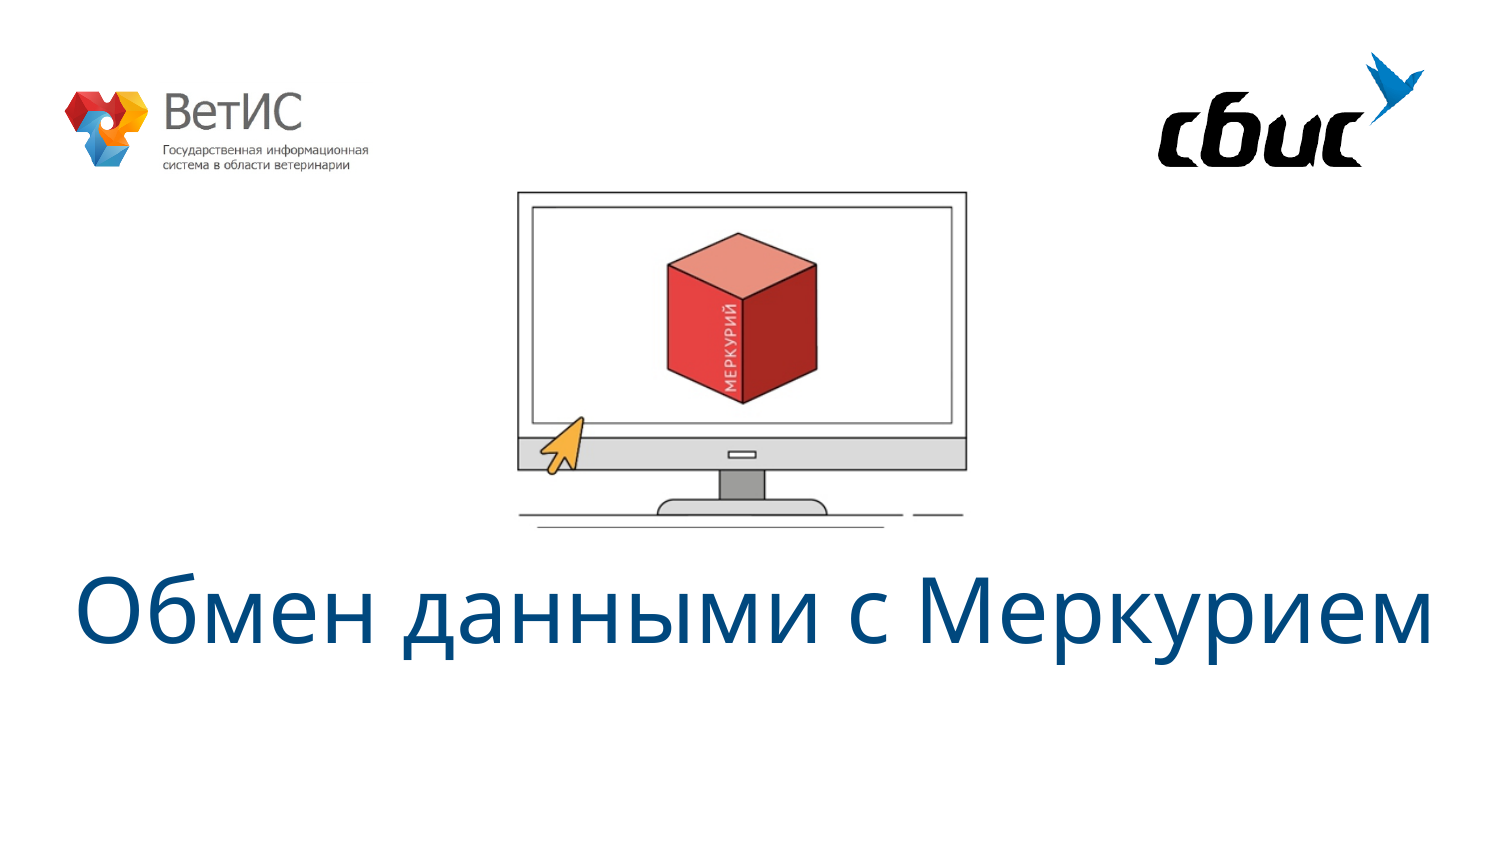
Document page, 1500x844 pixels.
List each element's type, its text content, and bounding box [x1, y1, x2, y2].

picture [501, 173, 972, 541]
title Обмен данными с Меркурием [29, 516, 1483, 698]
picture [159, 82, 374, 174]
picture [1157, 48, 1425, 168]
picture [64, 80, 148, 167]
